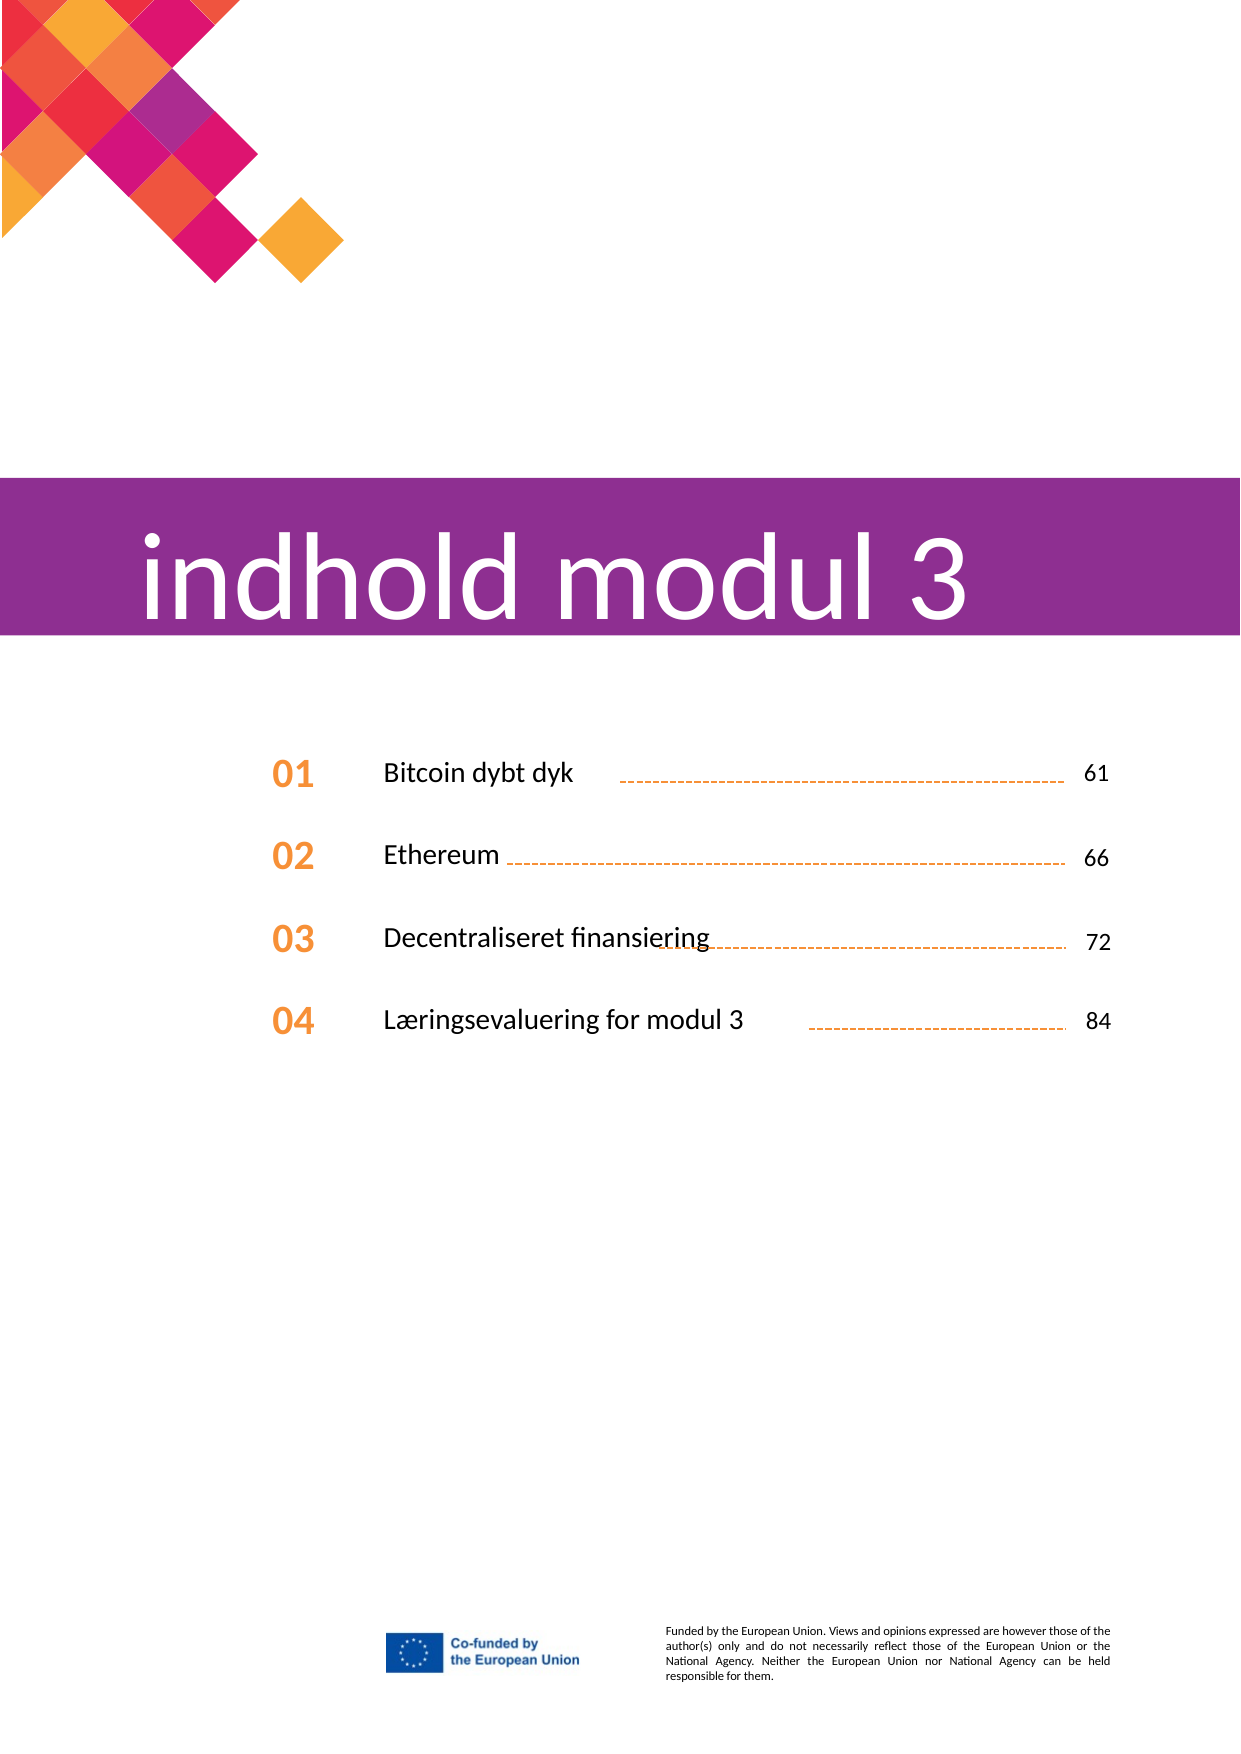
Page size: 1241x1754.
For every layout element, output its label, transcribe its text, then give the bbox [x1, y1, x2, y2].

list Decentraliseret finansiering [368, 906, 951, 965]
text_box 66 [1050, 828, 1125, 886]
list 04 [240, 989, 347, 1047]
text_box 72 [1051, 912, 1127, 970]
list 03 [240, 906, 347, 965]
picture [386, 1630, 581, 1676]
list 02 [240, 824, 347, 882]
text_box 84 [1051, 991, 1127, 1049]
list Læringsevaluering for modul 3 [368, 989, 951, 1047]
list Bitcoin dybt dyk [368, 742, 1021, 800]
list 01 [240, 742, 347, 800]
text_box 61 [1050, 742, 1125, 800]
text_box indhold modul 3 [123, 486, 1175, 647]
list Ethereum [368, 824, 951, 882]
